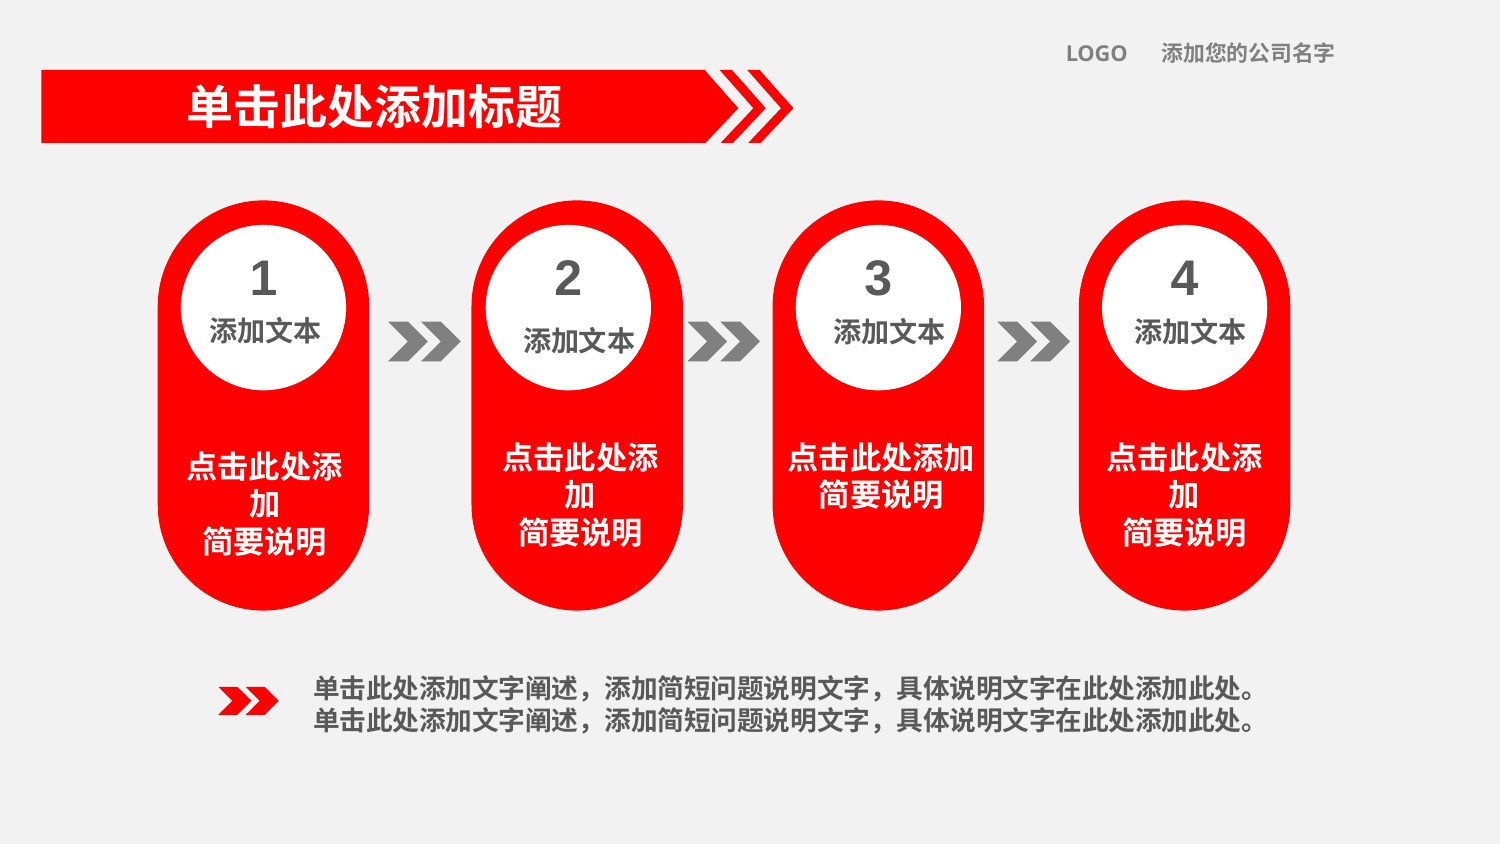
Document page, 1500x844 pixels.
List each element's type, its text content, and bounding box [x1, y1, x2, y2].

text_box LOGO 添加您的公司名字 [1051, 32, 1431, 74]
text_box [156, 200, 374, 611]
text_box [471, 200, 688, 611]
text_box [387, 321, 461, 362]
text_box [218, 664, 1332, 745]
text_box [1078, 200, 1291, 611]
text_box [41, 69, 794, 144]
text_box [765, 200, 998, 611]
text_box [687, 321, 761, 362]
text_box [997, 321, 1071, 362]
